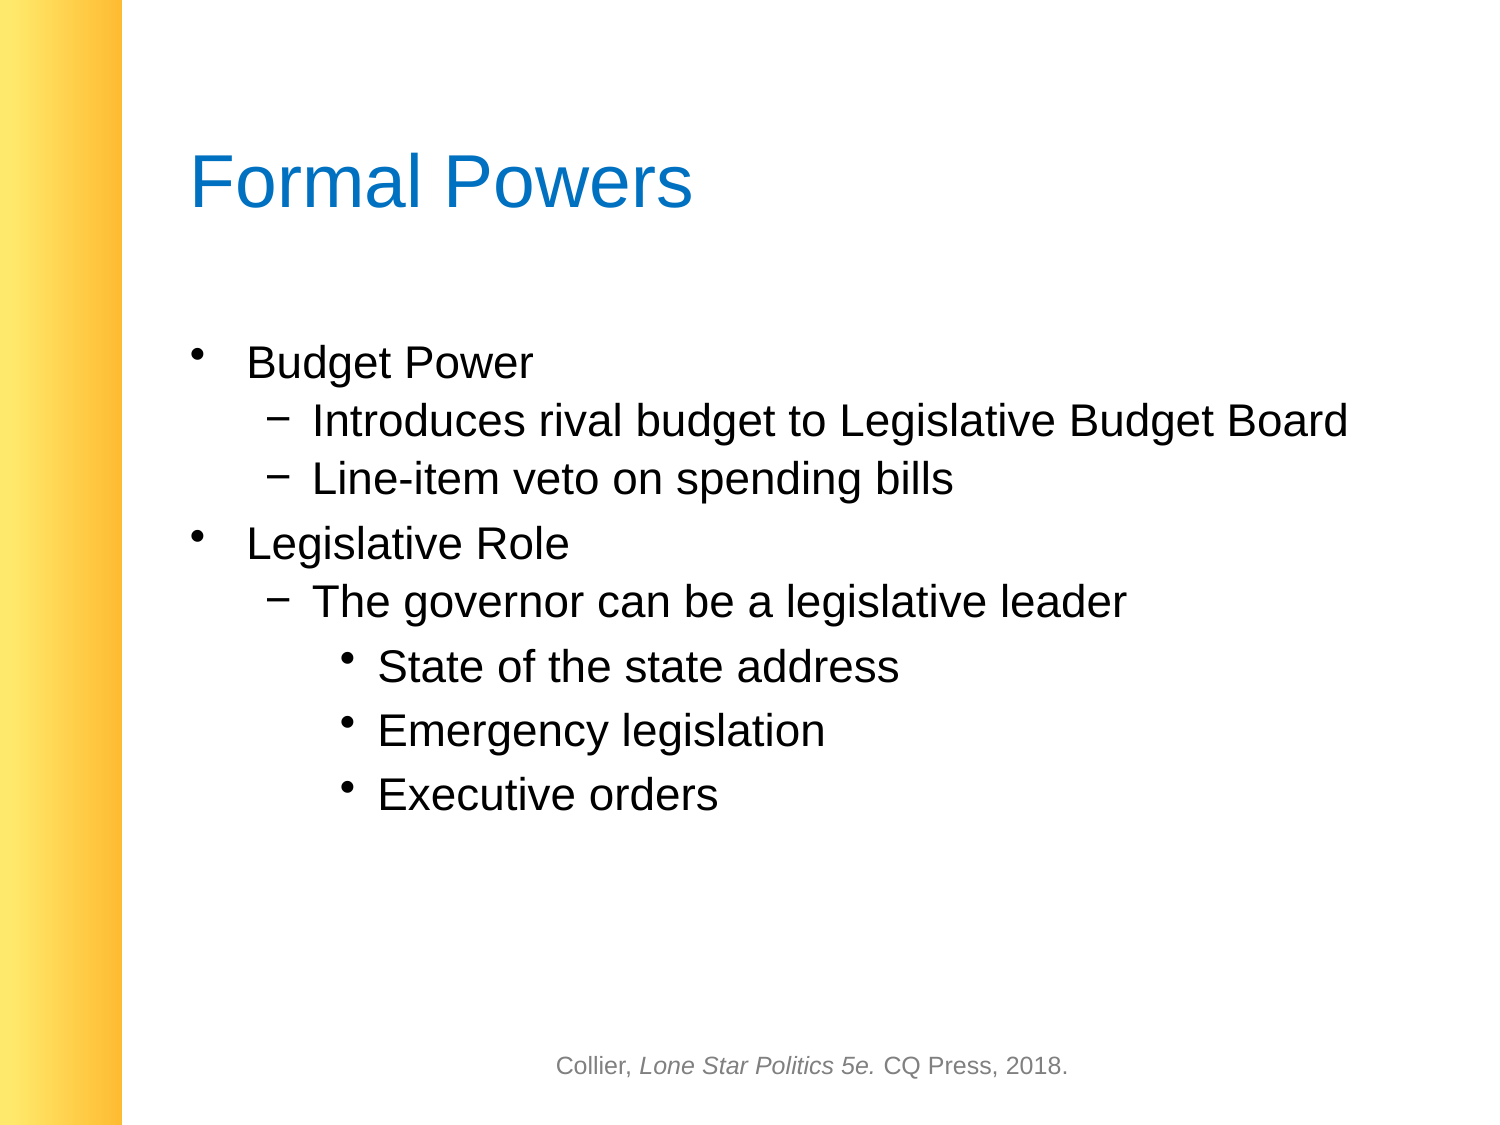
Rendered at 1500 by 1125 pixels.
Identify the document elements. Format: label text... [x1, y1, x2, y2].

text_box Collier, Lone Star Politics 5e. CQ Press, 2018. [525, 1042, 1100, 1087]
picture [0, 0, 1500, 1125]
list Budget Power Introduces rival budget to Legislative Budget Board Line-item veto on spending bills Legislative Role The governor can be a legislative leader State of the state address Emergency legislation Executive orders [174, 324, 1425, 963]
title Formal Powers [174, 125, 1488, 313]
